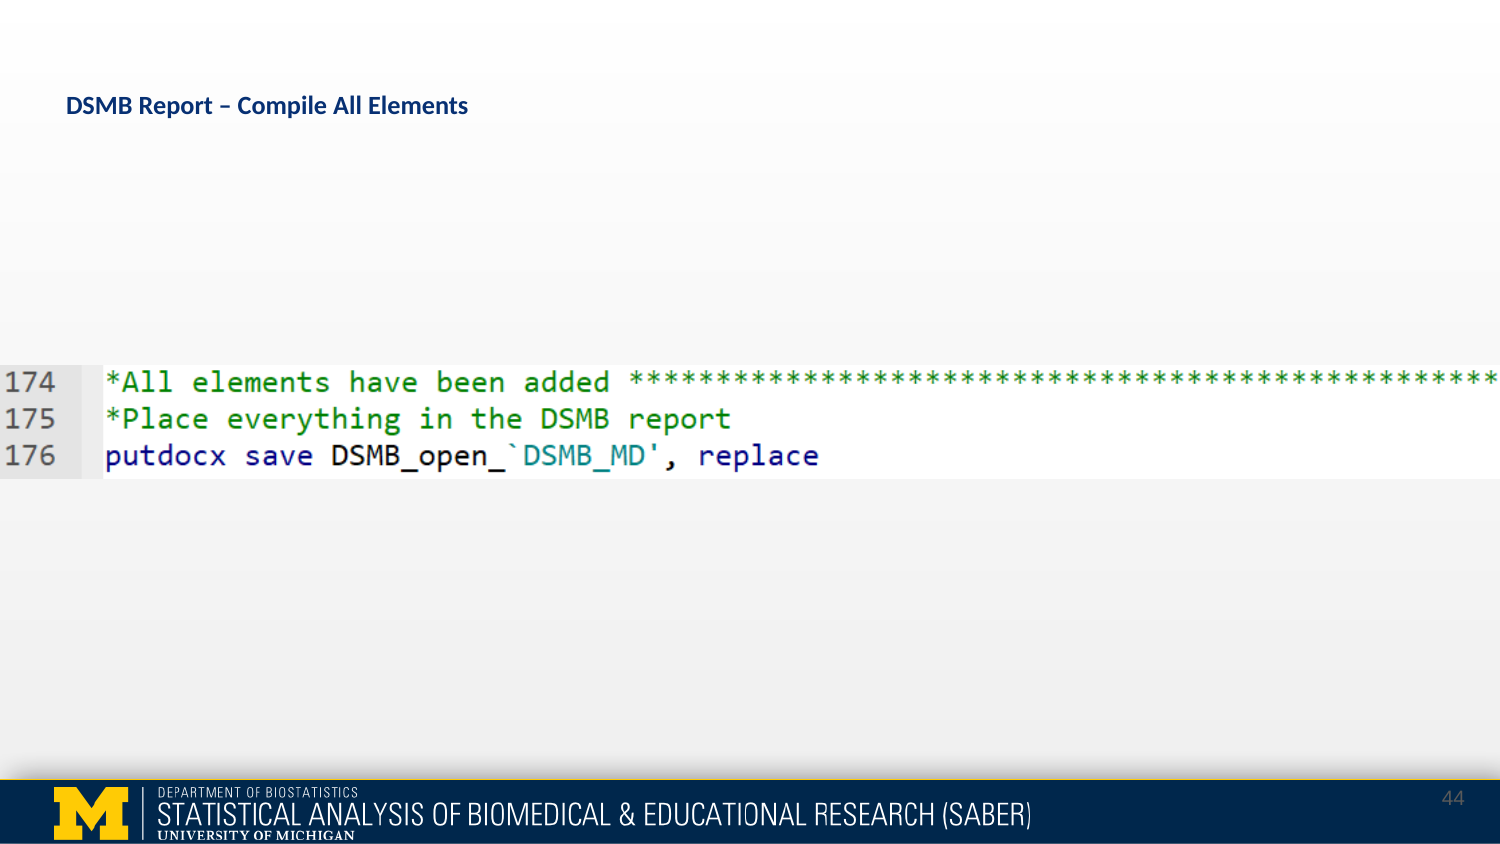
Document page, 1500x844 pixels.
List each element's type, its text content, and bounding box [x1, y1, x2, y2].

picture [0, 365, 1500, 479]
slide_number 44 [1389, 764, 1480, 830]
title DSMB Report – Compile All Elements [51, 72, 1449, 167]
picture [54, 787, 1030, 840]
